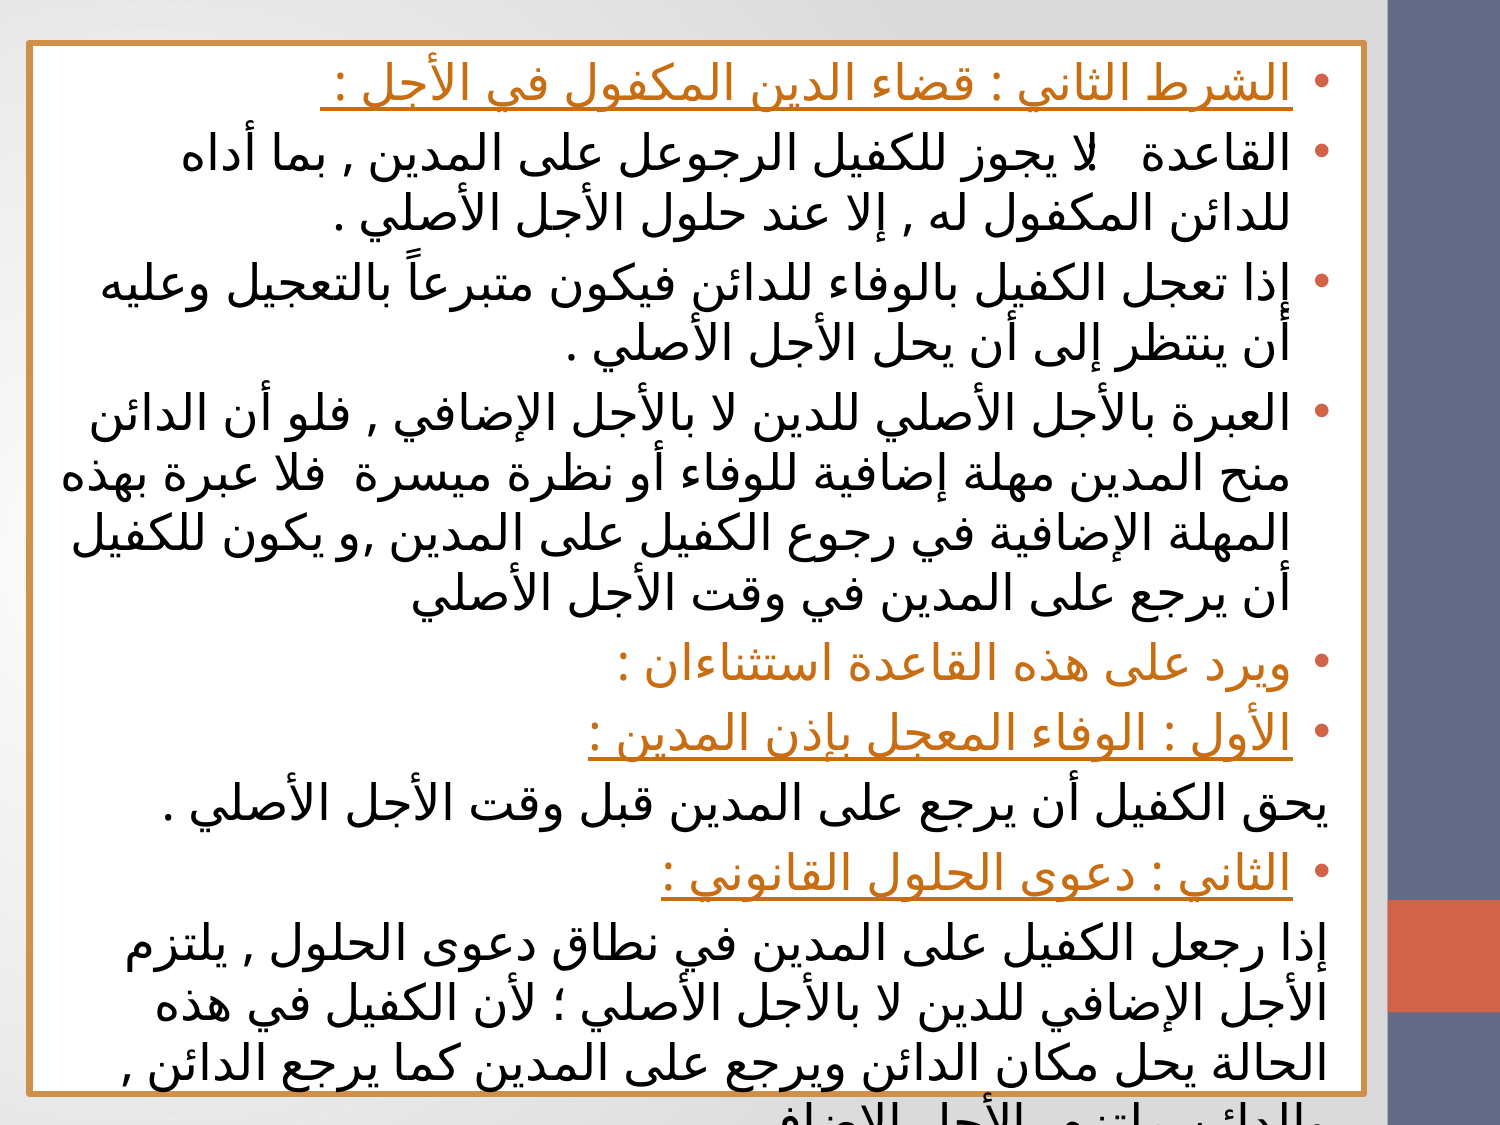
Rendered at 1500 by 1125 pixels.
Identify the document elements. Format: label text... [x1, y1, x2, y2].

list الشرط الثاني : قضاء الدين المكفول في الأجل : القاعدة : لا يجوز للكفيل الرجوعل على المدين , بما أداه للدائن المكفول له , إلا عند حلول الأجل الأصلي . إذا تعجل الكفيل بالوفاء للدائن فيكون متبرعاً بالتعجيل وعليه أن ينتظر إلى أن يحل الأجل الأصلي . العبرة بالأجل الأصلي للدين لا بالأجل الإضافي , فلو أن الدائن منح المدين مهلة إضافية للوفاء أو نظرة ميسرة فلا عبرة بهذه المهلة الإضافية في رجوع الكفيل على المدين ,و يكون للكفيل أن يرجع على المدين في وقت الأجل الأصلي ويرد على هذه القاعدة استثناءان : الأول : الوفاء المعجل بإذن المدين : يحق الكفيل أن يرجع على المدين قبل وقت الأجل الأصلي . الثاني : دعوى الحلول القانوني : إذا رجعل الكفيل على المدين في نطاق دعوى الحلول , يلتزم الأجل الإضافي للدين لا بالأجل الأصلي ؛ لأن الكفيل في هذه الحالة يحل مكان الدائن ويرجع على المدين كما يرجع الدائن , والدائن ملتزم بالأجل الإضافي . [27, 41, 1366, 1096]
